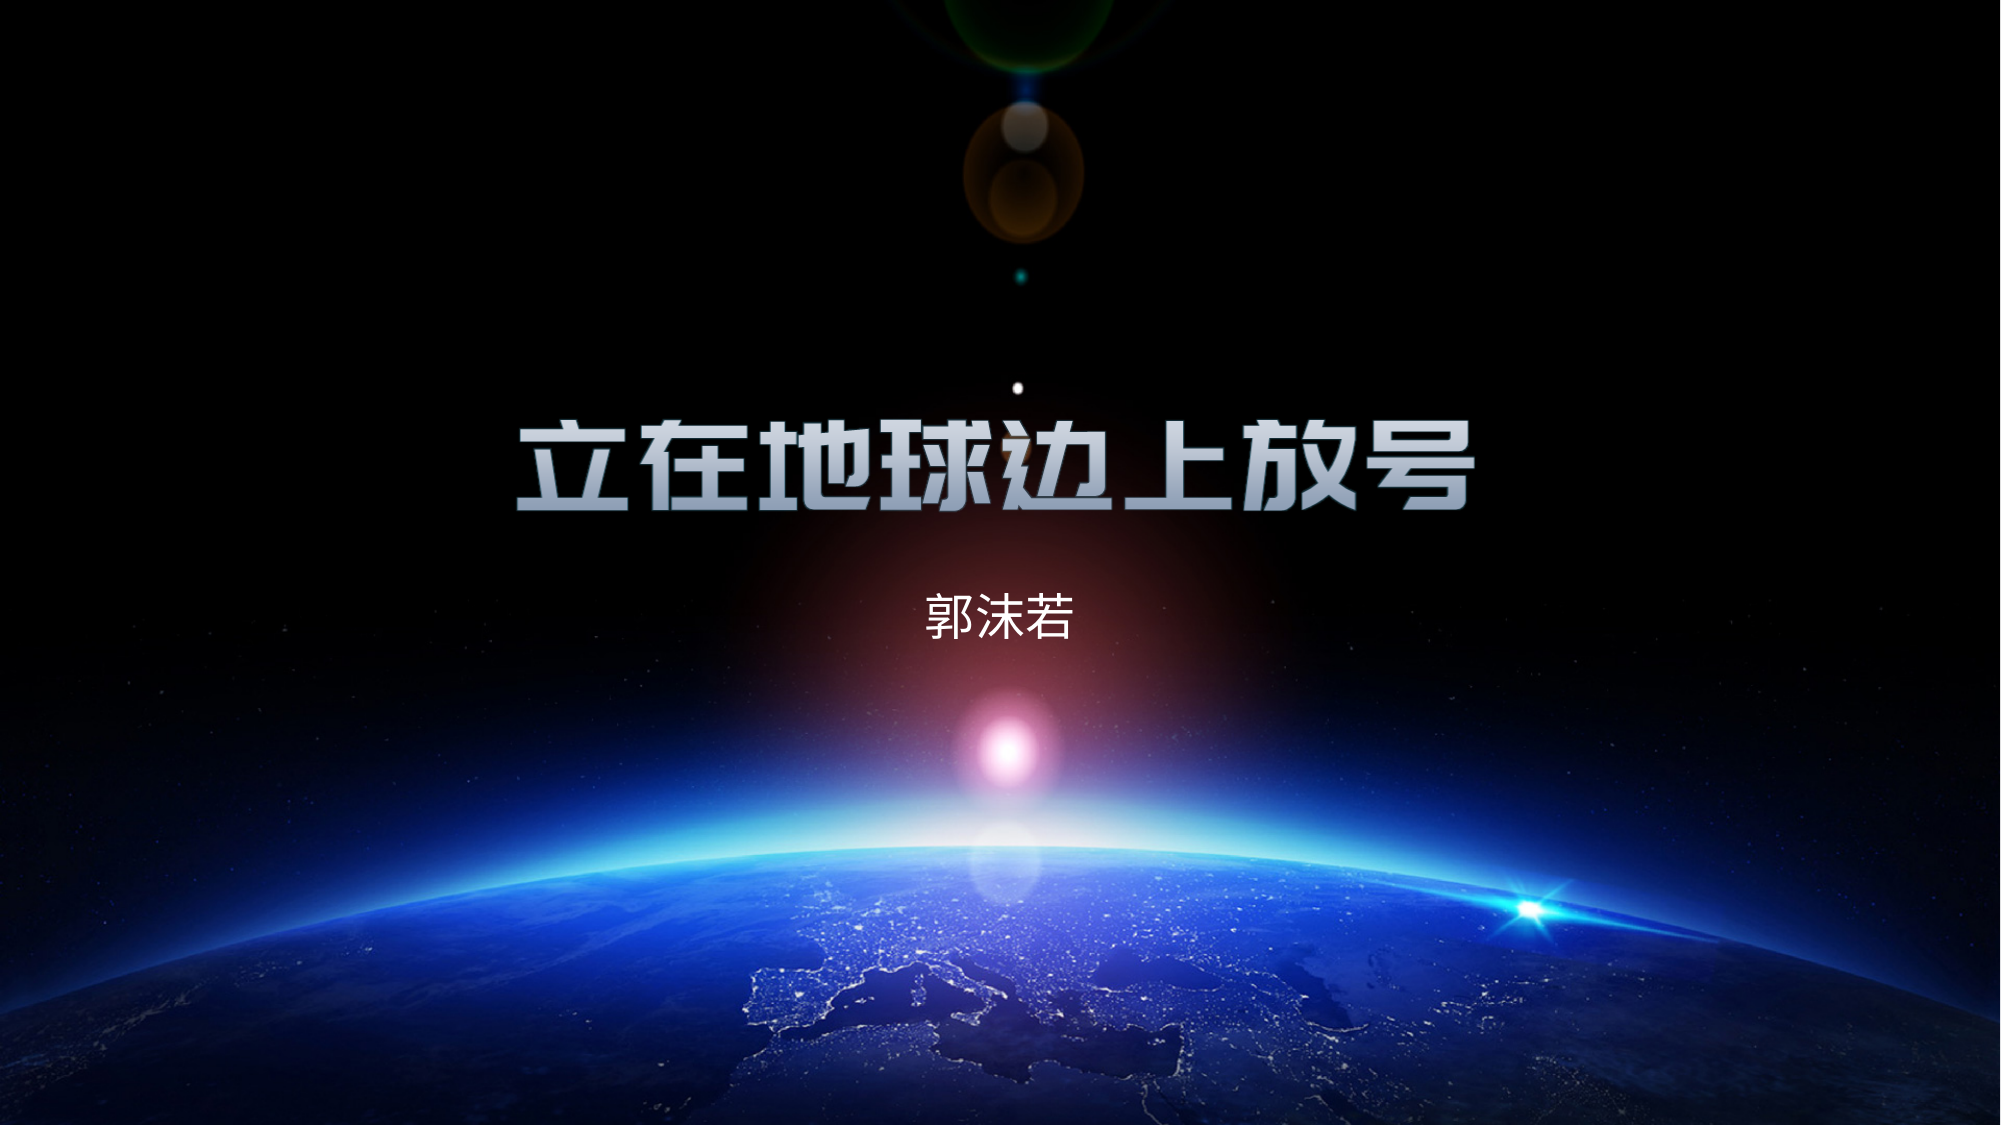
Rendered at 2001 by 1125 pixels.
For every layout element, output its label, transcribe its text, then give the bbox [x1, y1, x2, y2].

picture [0, 0, 2001, 1125]
text_box 郭沫若 [910, 577, 1090, 653]
